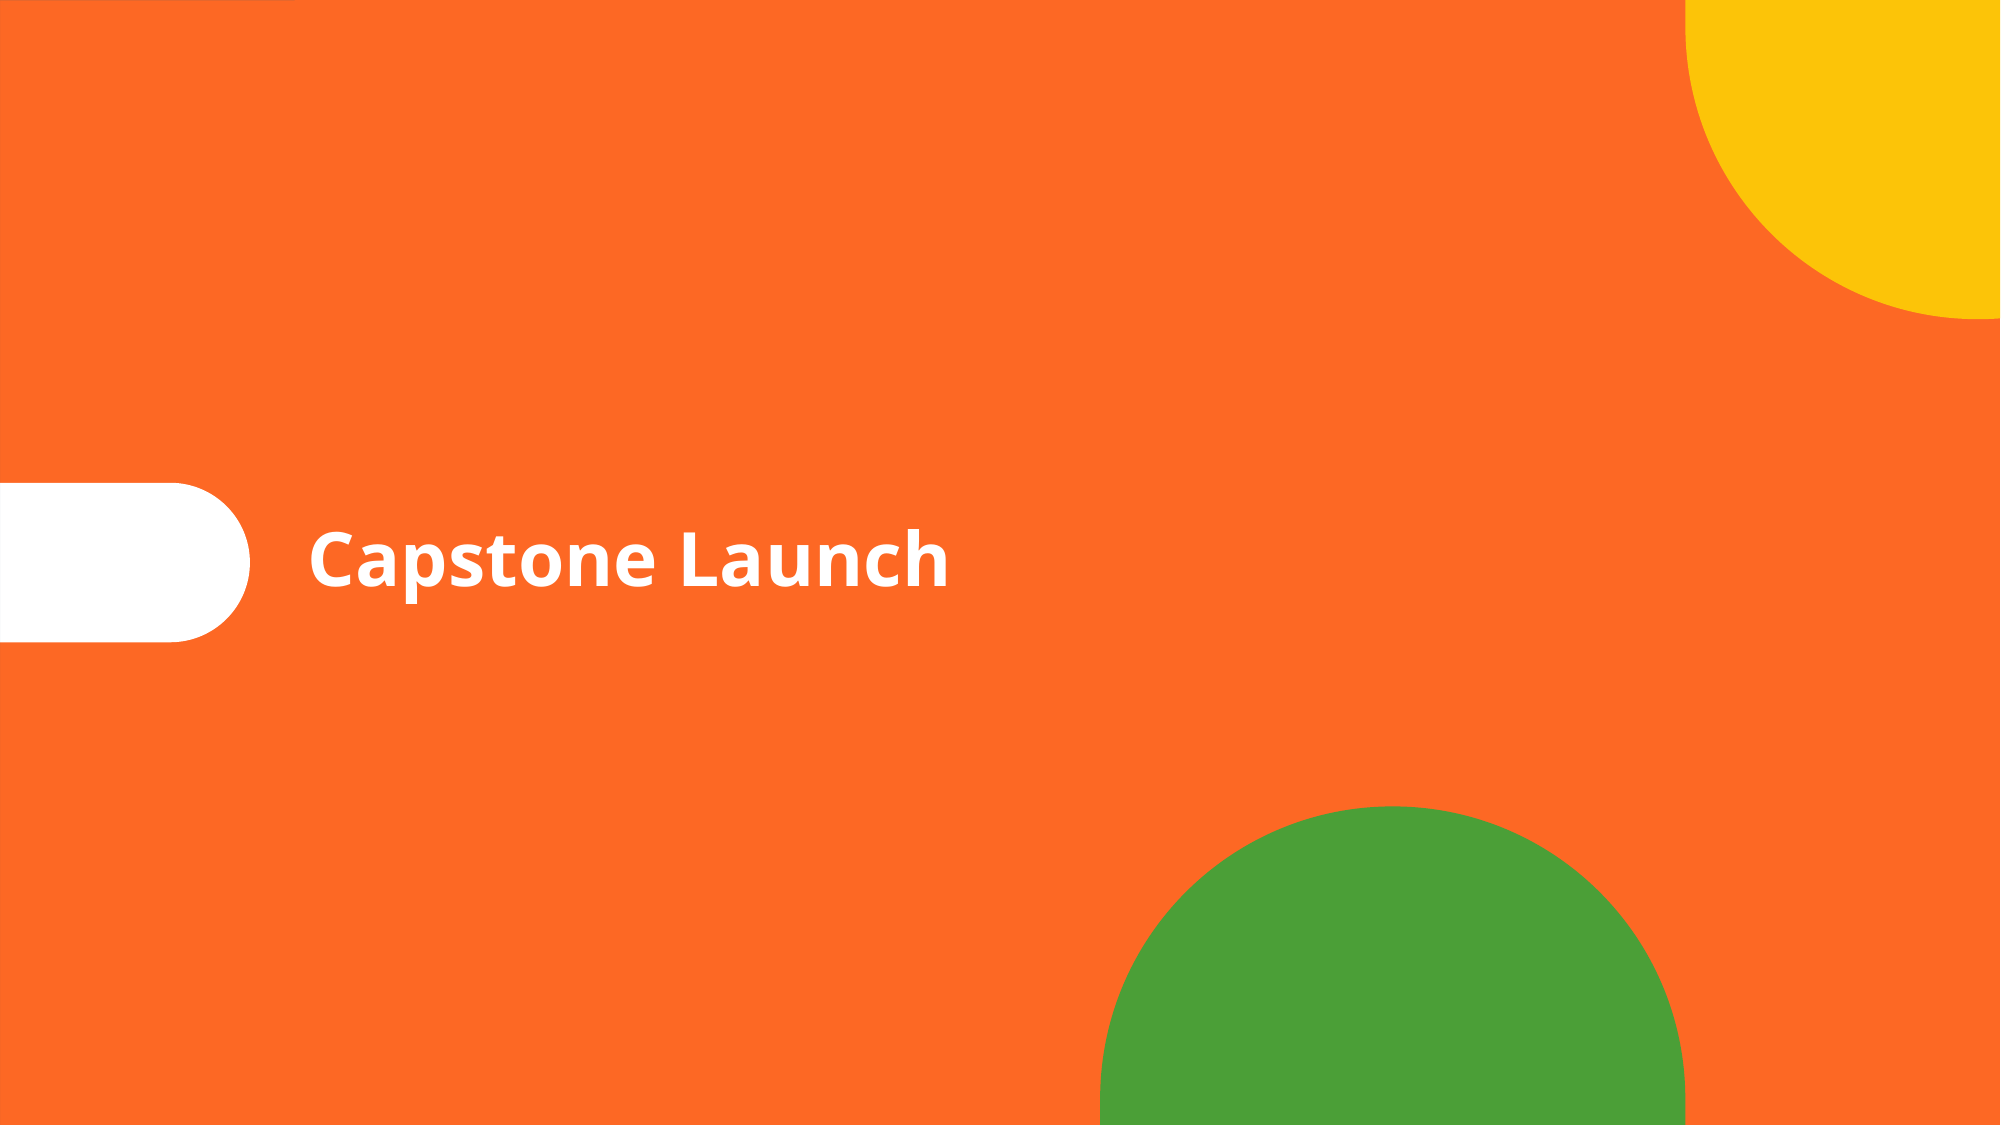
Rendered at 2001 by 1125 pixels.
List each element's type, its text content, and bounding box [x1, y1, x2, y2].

picture [1099, 0, 2000, 1125]
list Capstone Launch [292, 493, 1052, 632]
